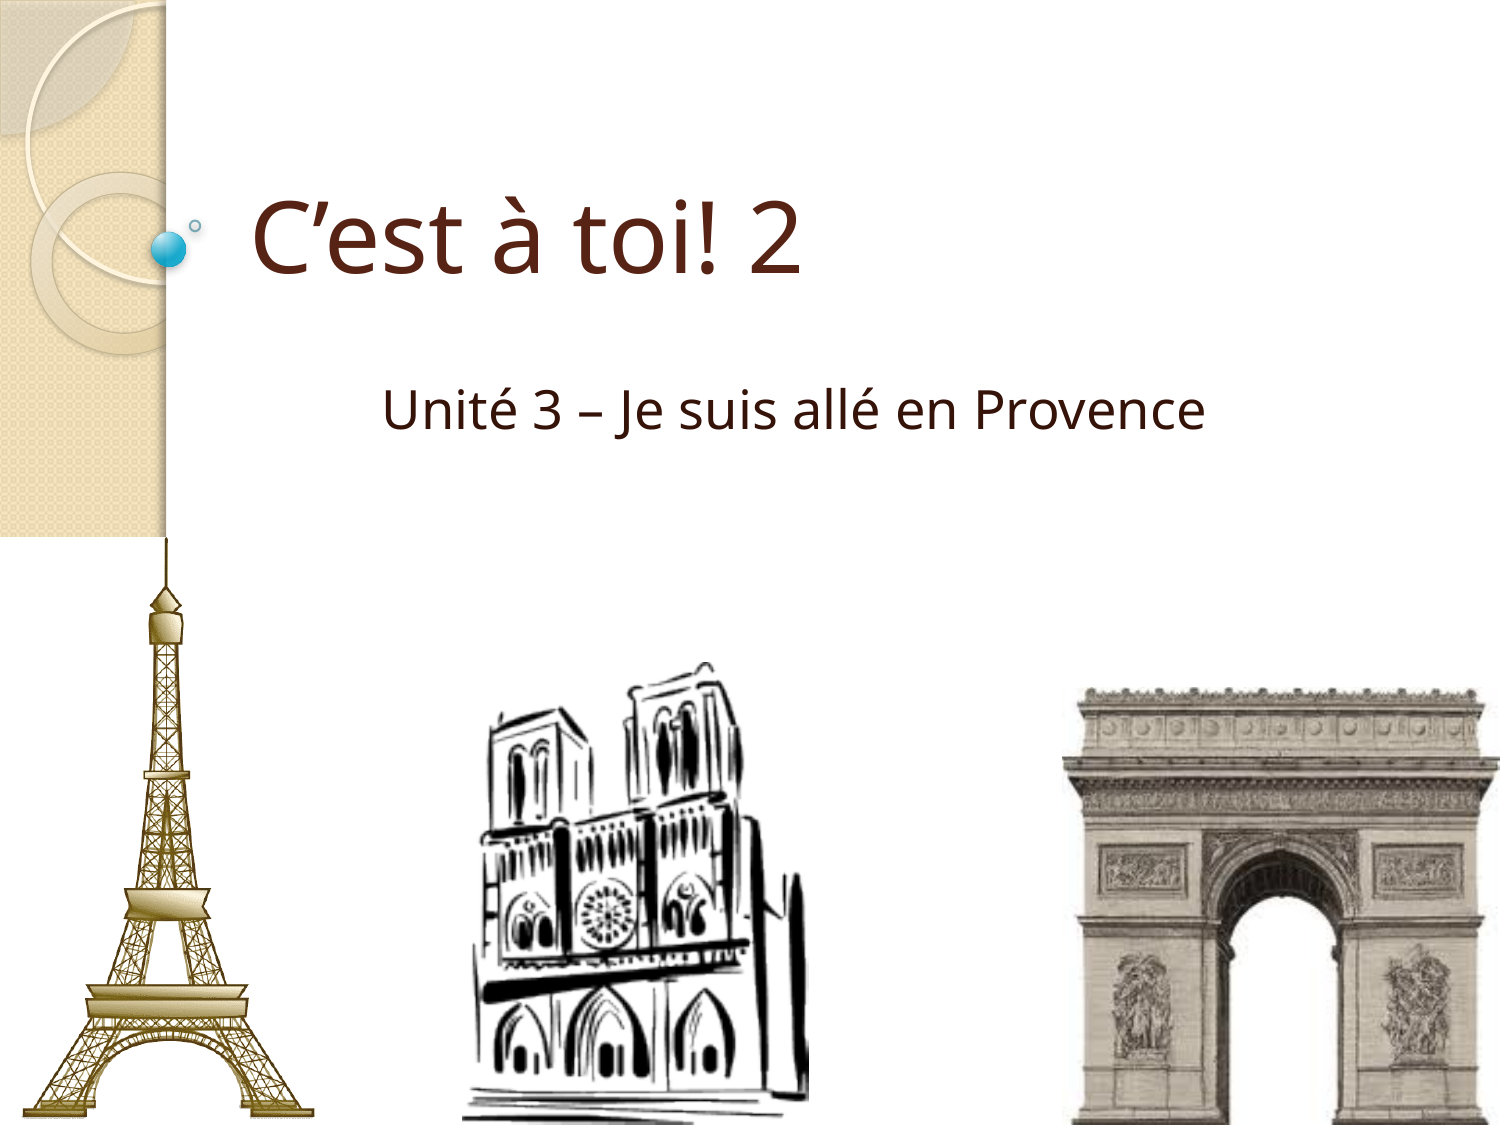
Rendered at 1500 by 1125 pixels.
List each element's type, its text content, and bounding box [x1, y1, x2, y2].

picture [462, 763, 809, 1125]
picture [1062, 687, 1500, 1125]
picture [0, 537, 324, 1125]
subtitle Unité 3 – Je suis allé en Provence [362, 375, 1413, 763]
title C’est à toi! 2 [234, 59, 1450, 301]
